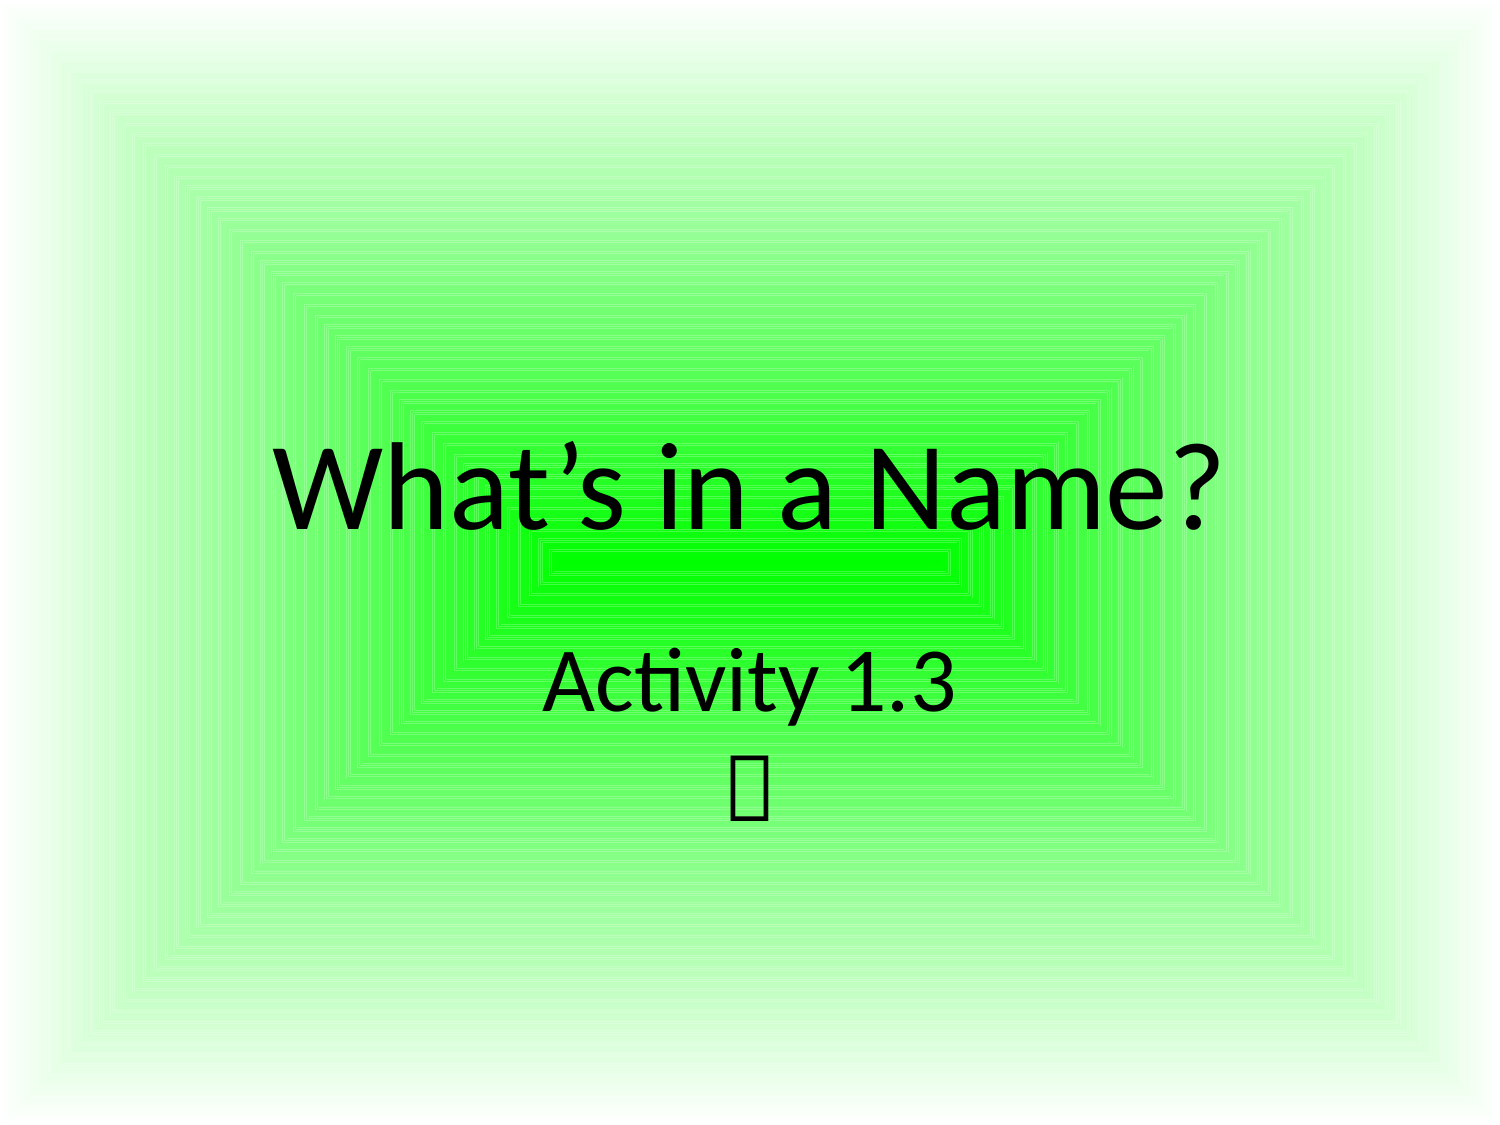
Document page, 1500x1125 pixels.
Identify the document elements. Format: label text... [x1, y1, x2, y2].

title What’s in a Name? [112, 358, 1388, 600]
text_box Activity 1.3  [112, 608, 1388, 850]
